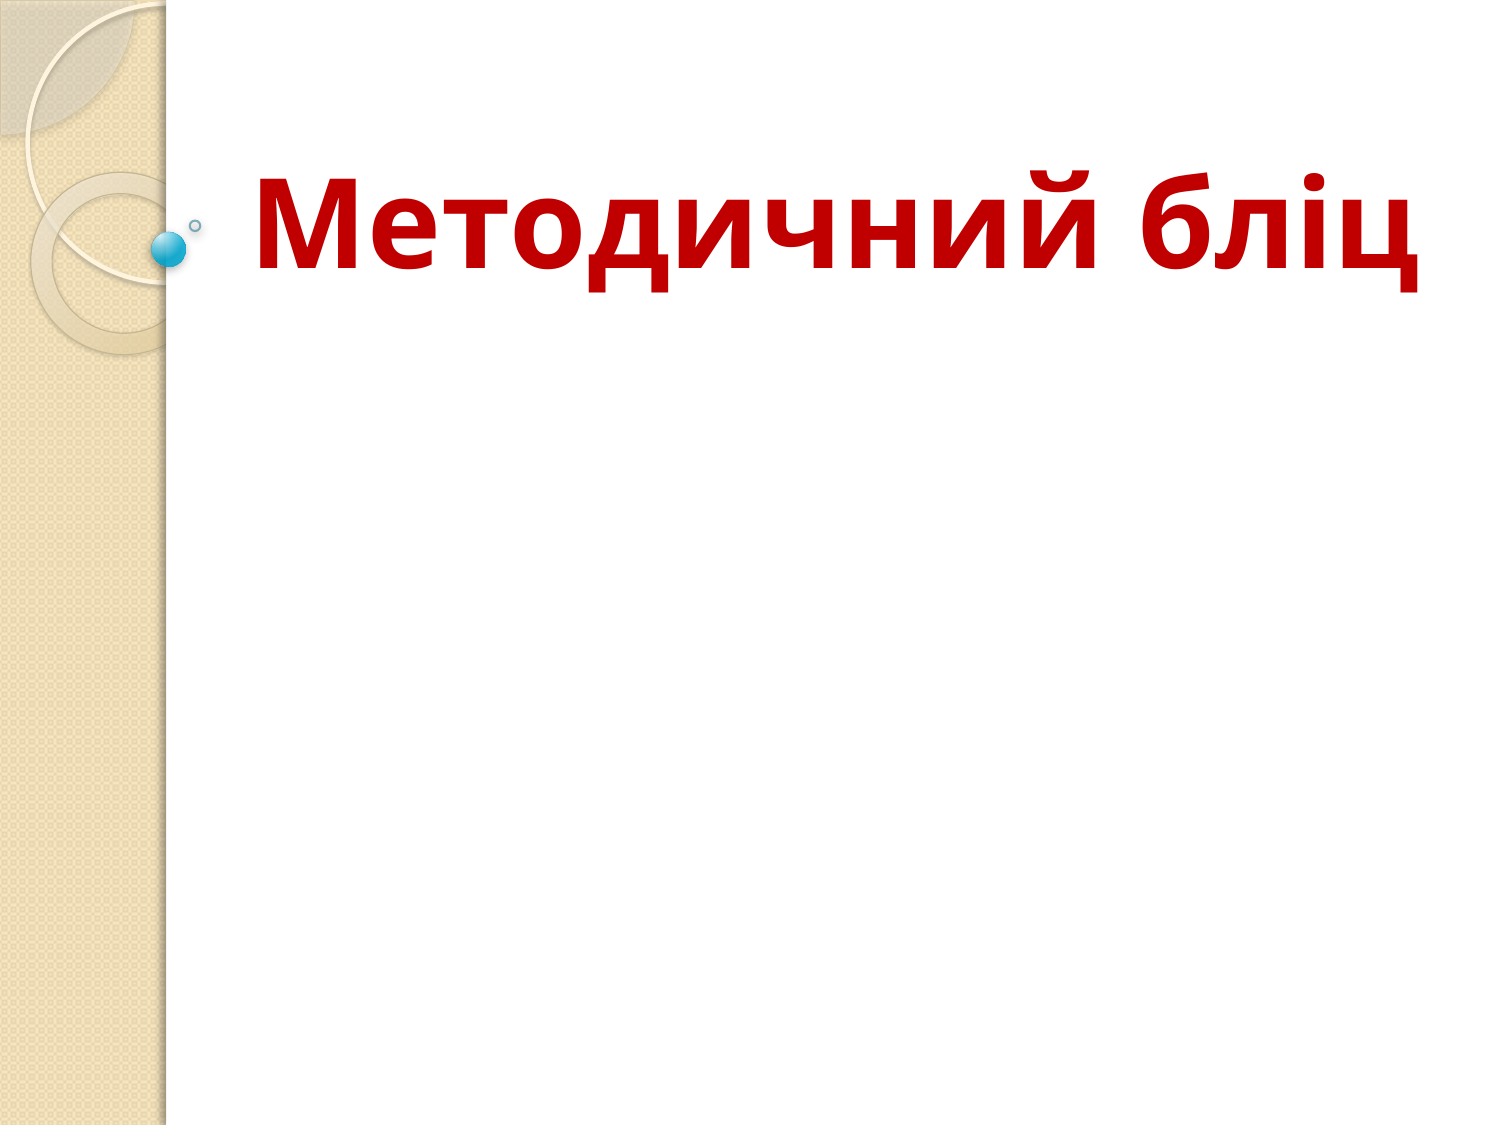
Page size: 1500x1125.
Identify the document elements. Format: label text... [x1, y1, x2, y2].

title Методичний бліц [234, 59, 1450, 301]
